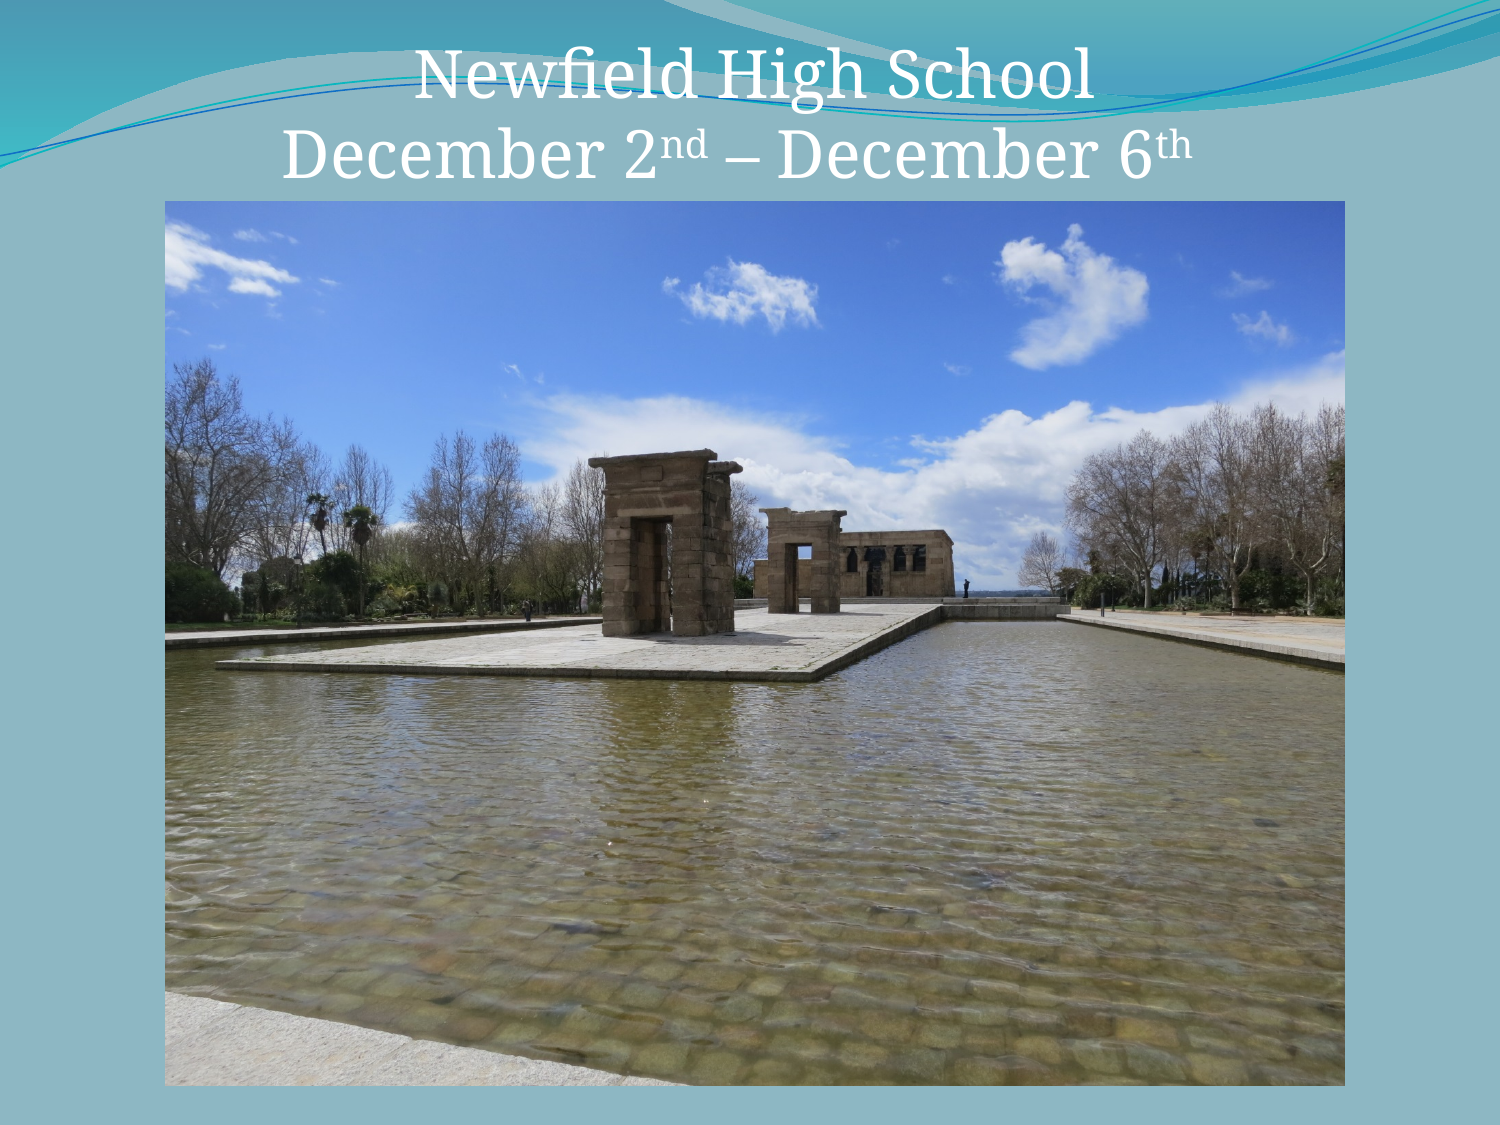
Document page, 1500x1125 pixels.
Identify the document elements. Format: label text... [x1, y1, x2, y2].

text_box Newfield High School December 2nd – December 6th [267, 24, 1243, 200]
picture [165, 201, 1345, 1087]
